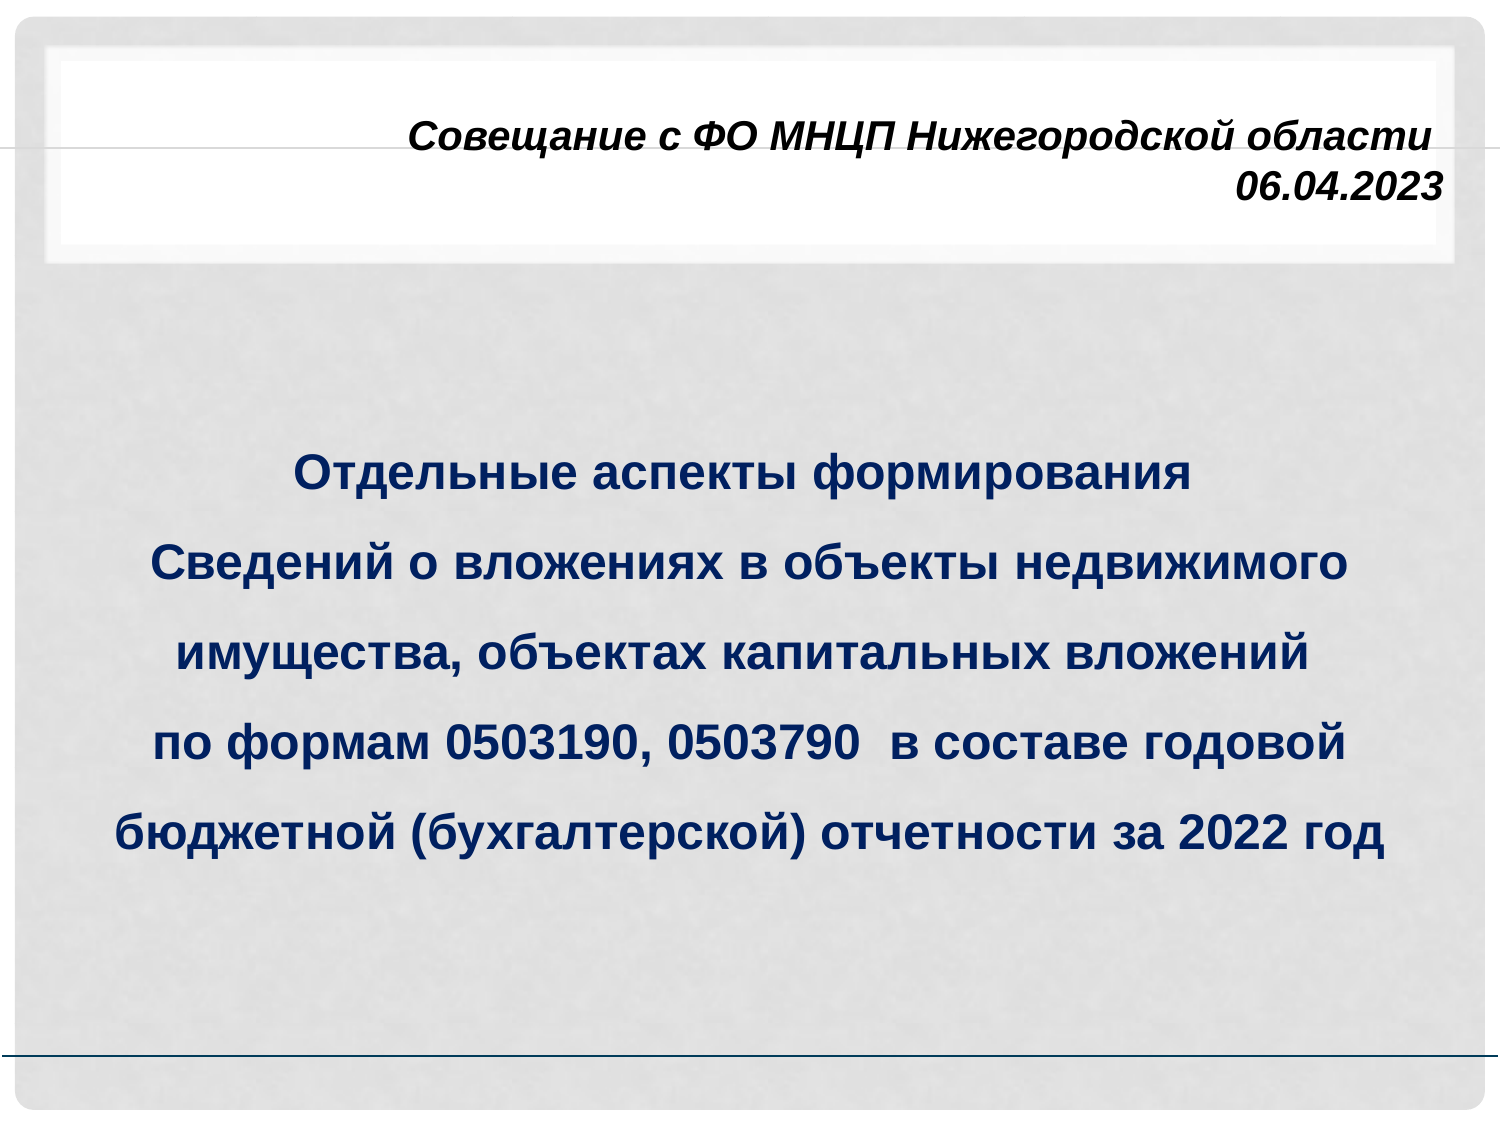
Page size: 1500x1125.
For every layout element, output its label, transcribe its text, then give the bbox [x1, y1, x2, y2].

text_box Совещание с ФО МНЦП Нижегородской области 06.04.2023 Отдельные аспекты формирования Сведений о вложениях в объекты недвижимого имущества, объектах капитальных вложений по формам 0503190, 0503790 в составе годовой бюджетной (бухгалтерской) отчетности за 2022 год [41, 101, 1459, 927]
